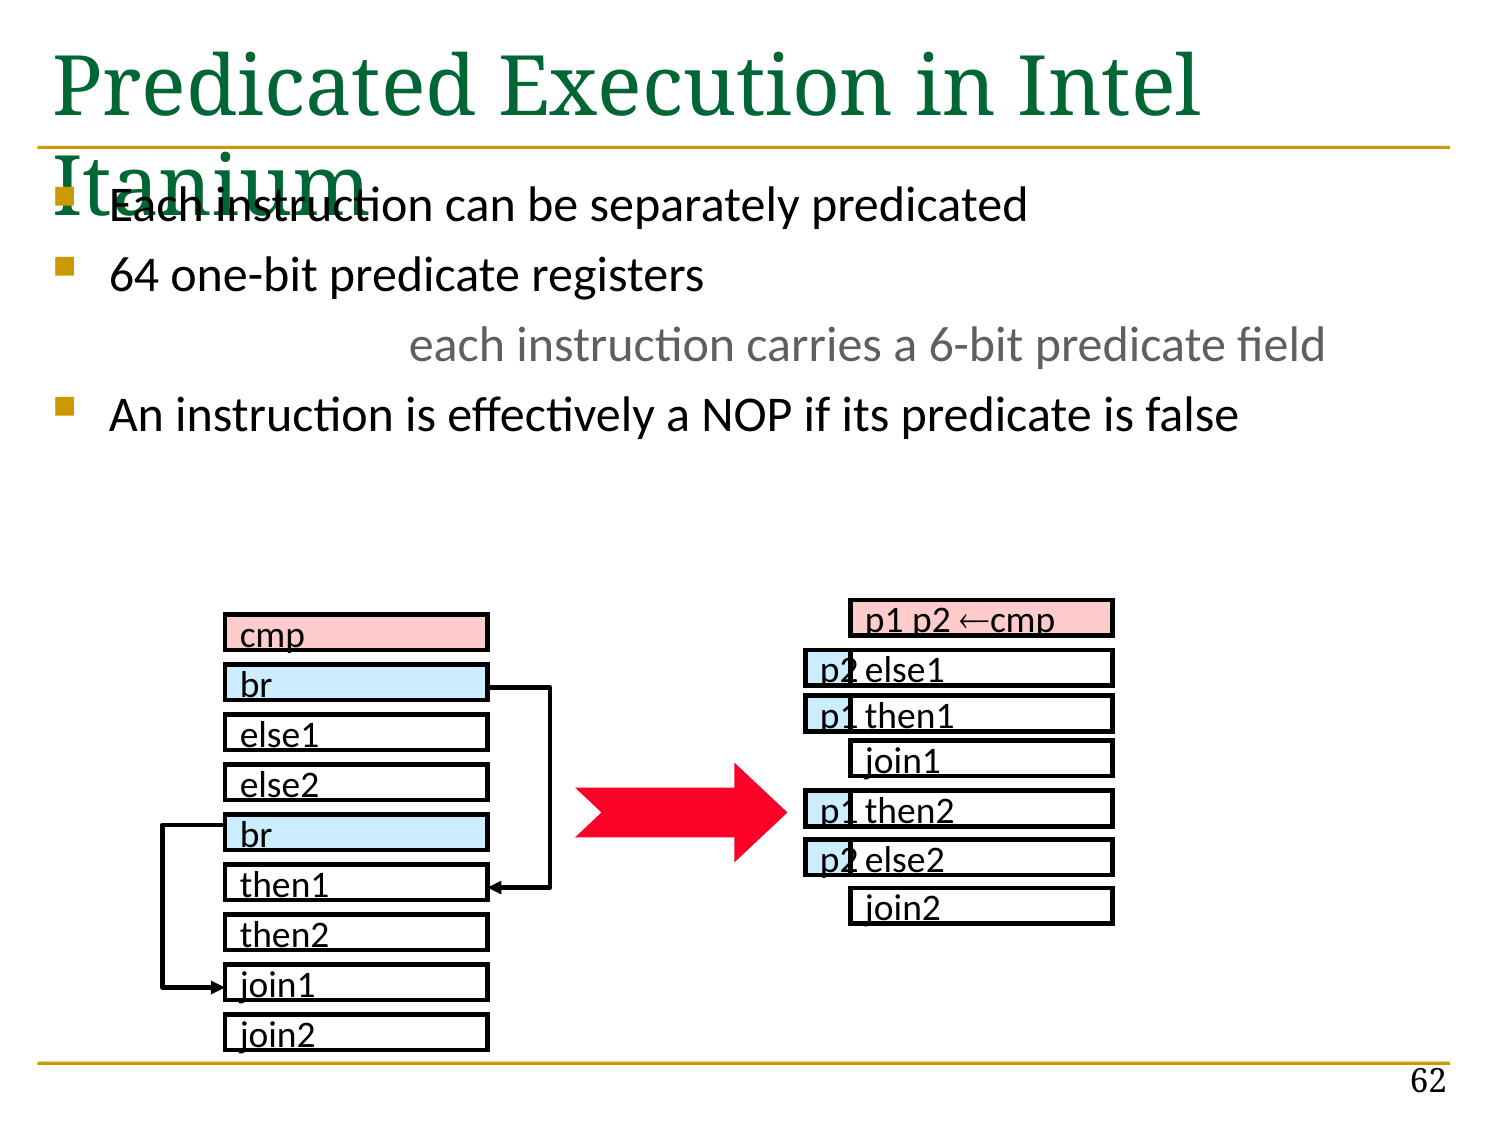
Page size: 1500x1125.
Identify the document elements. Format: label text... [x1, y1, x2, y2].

slide_number 62 [1111, 1036, 1462, 1112]
list Each instruction can be separately predicated 64 one-bit predicate registers each instruction carries a 6-bit predicate field An instruction is effectively a NOP if its predicate is false [37, 163, 1450, 1016]
text_box else1 [225, 714, 487, 750]
text_box else2 [851, 839, 1113, 875]
text_box [574, 762, 788, 863]
text_box else2 [225, 764, 487, 800]
text_box join2 [850, 887, 1113, 924]
text_box [487, 687, 551, 894]
text_box then1 [225, 864, 488, 900]
text_box then2 [851, 790, 1113, 827]
text_box p2 [805, 649, 851, 686]
text_box then1 [851, 695, 1113, 732]
text_box cmp [225, 614, 488, 650]
text_box p1 [805, 695, 851, 732]
text_box join1 [225, 964, 488, 1000]
text_box else1 [851, 649, 1113, 686]
text_box join2 [225, 1014, 488, 1050]
text_box p2 [805, 839, 851, 875]
text_box join1 [850, 740, 1113, 777]
text_box then2 [225, 914, 488, 950]
text_box [162, 825, 225, 994]
text_box br [225, 814, 487, 850]
text_box p1 [805, 790, 851, 827]
text_box br [225, 664, 488, 700]
title Predicated Execution in Intel Itanium [37, 24, 1450, 163]
text_box p1 p2 cmp [850, 599, 1113, 636]
